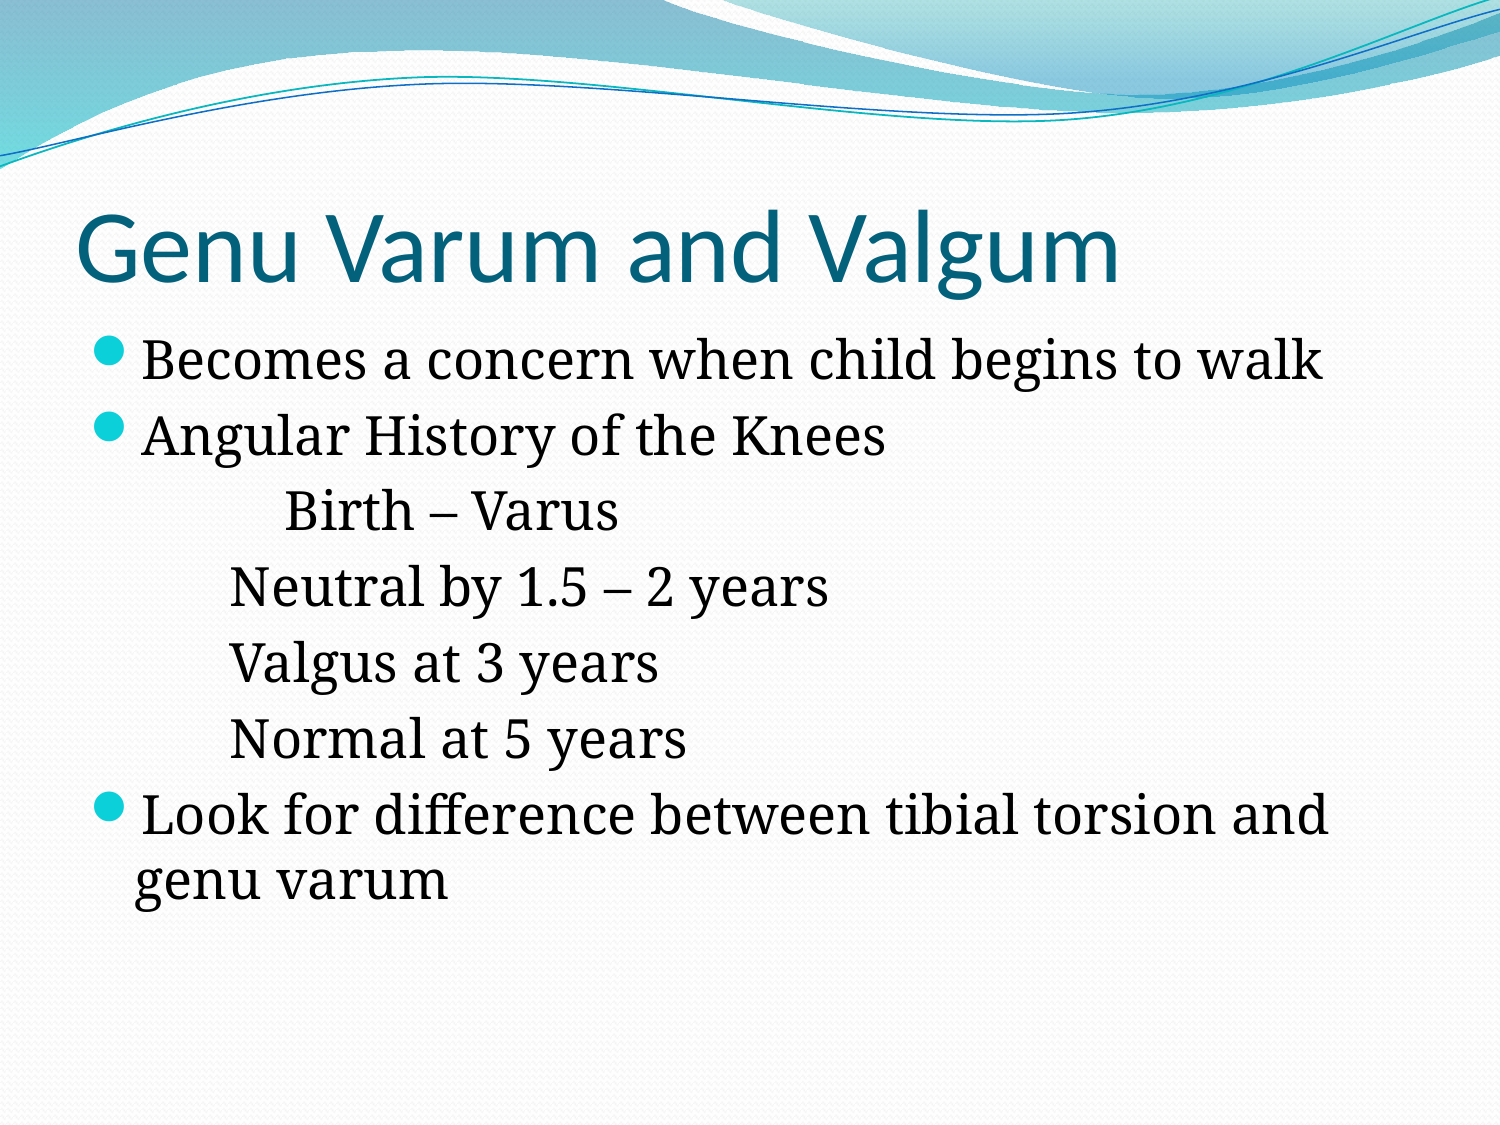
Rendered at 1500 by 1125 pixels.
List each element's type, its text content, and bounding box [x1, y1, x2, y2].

title Genu Varum and Valgum [75, 115, 1425, 303]
list Becomes a concern when child begins to walk Angular History of the Knees Birth – Varus Neutral by 1.5 – 2 years Valgus at 3 years Normal at 5 years Look for difference between tibial torsion and genu varum [75, 317, 1425, 1038]
